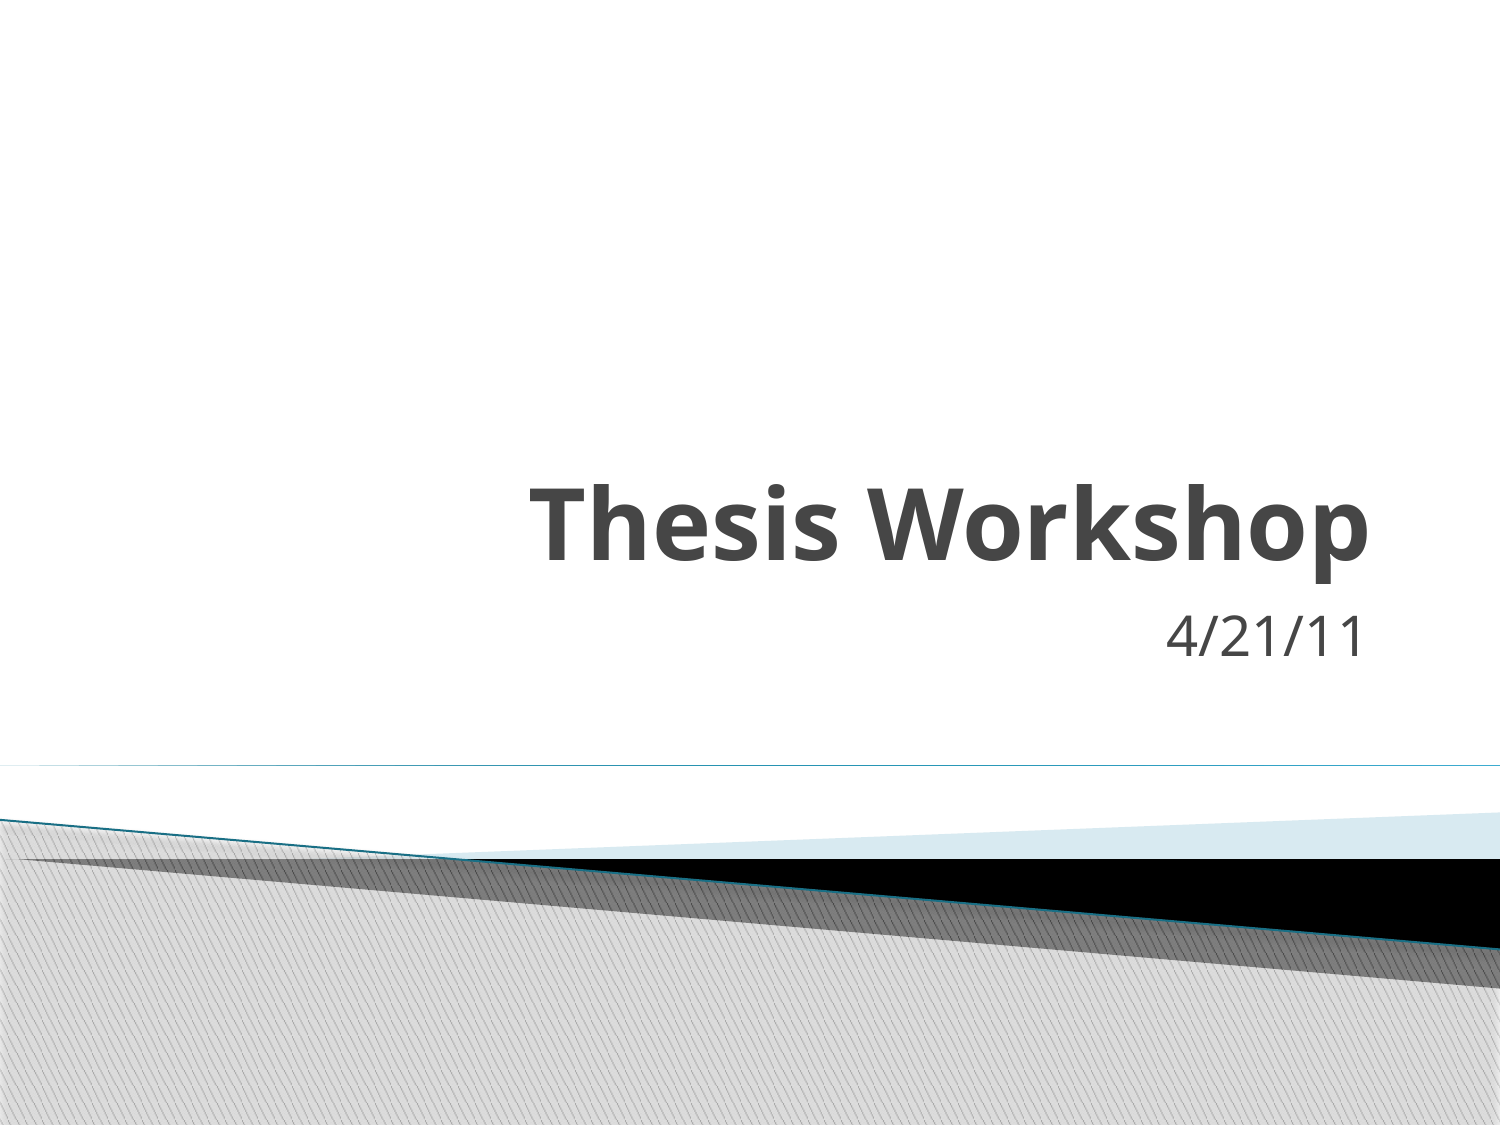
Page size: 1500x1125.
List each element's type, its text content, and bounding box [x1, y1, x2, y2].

subtitle 4/21/11 [112, 592, 1388, 790]
picture [5, 859, 1500, 989]
title Thesis Workshop [112, 287, 1388, 588]
